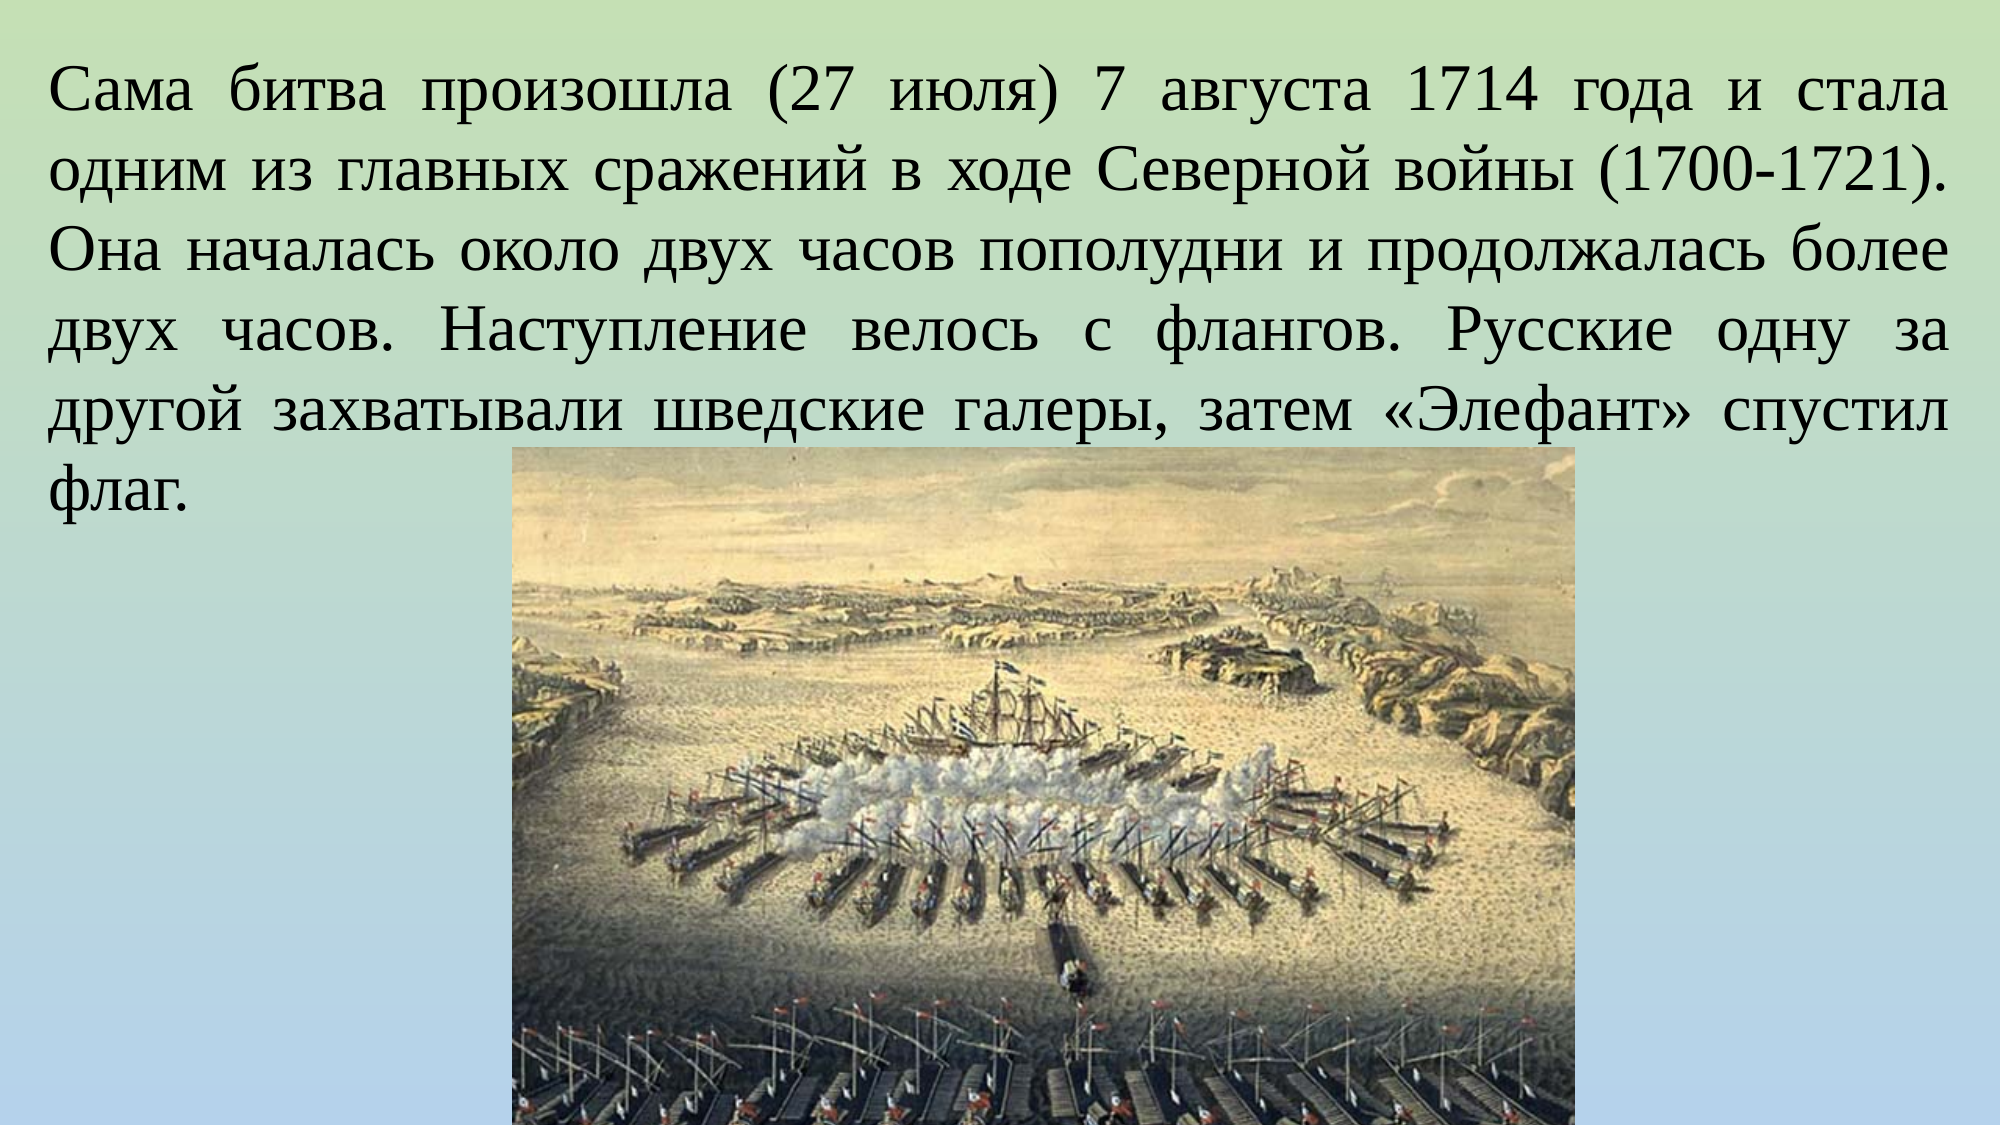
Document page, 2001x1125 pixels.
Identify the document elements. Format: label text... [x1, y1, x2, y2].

text_box Сама битва произошла (27 июля) 7 августа 1714 года и стала одним из главных сражений в ходе Северной войны (1700-1721). Она началась около двух часов пополудни и продолжалась более двух часов. Наступление велось с флангов. Русские одну за другой захватывали шведские галеры, затем «Элефант» спустил флаг. [34, 36, 1968, 691]
picture [512, 447, 1575, 1125]
